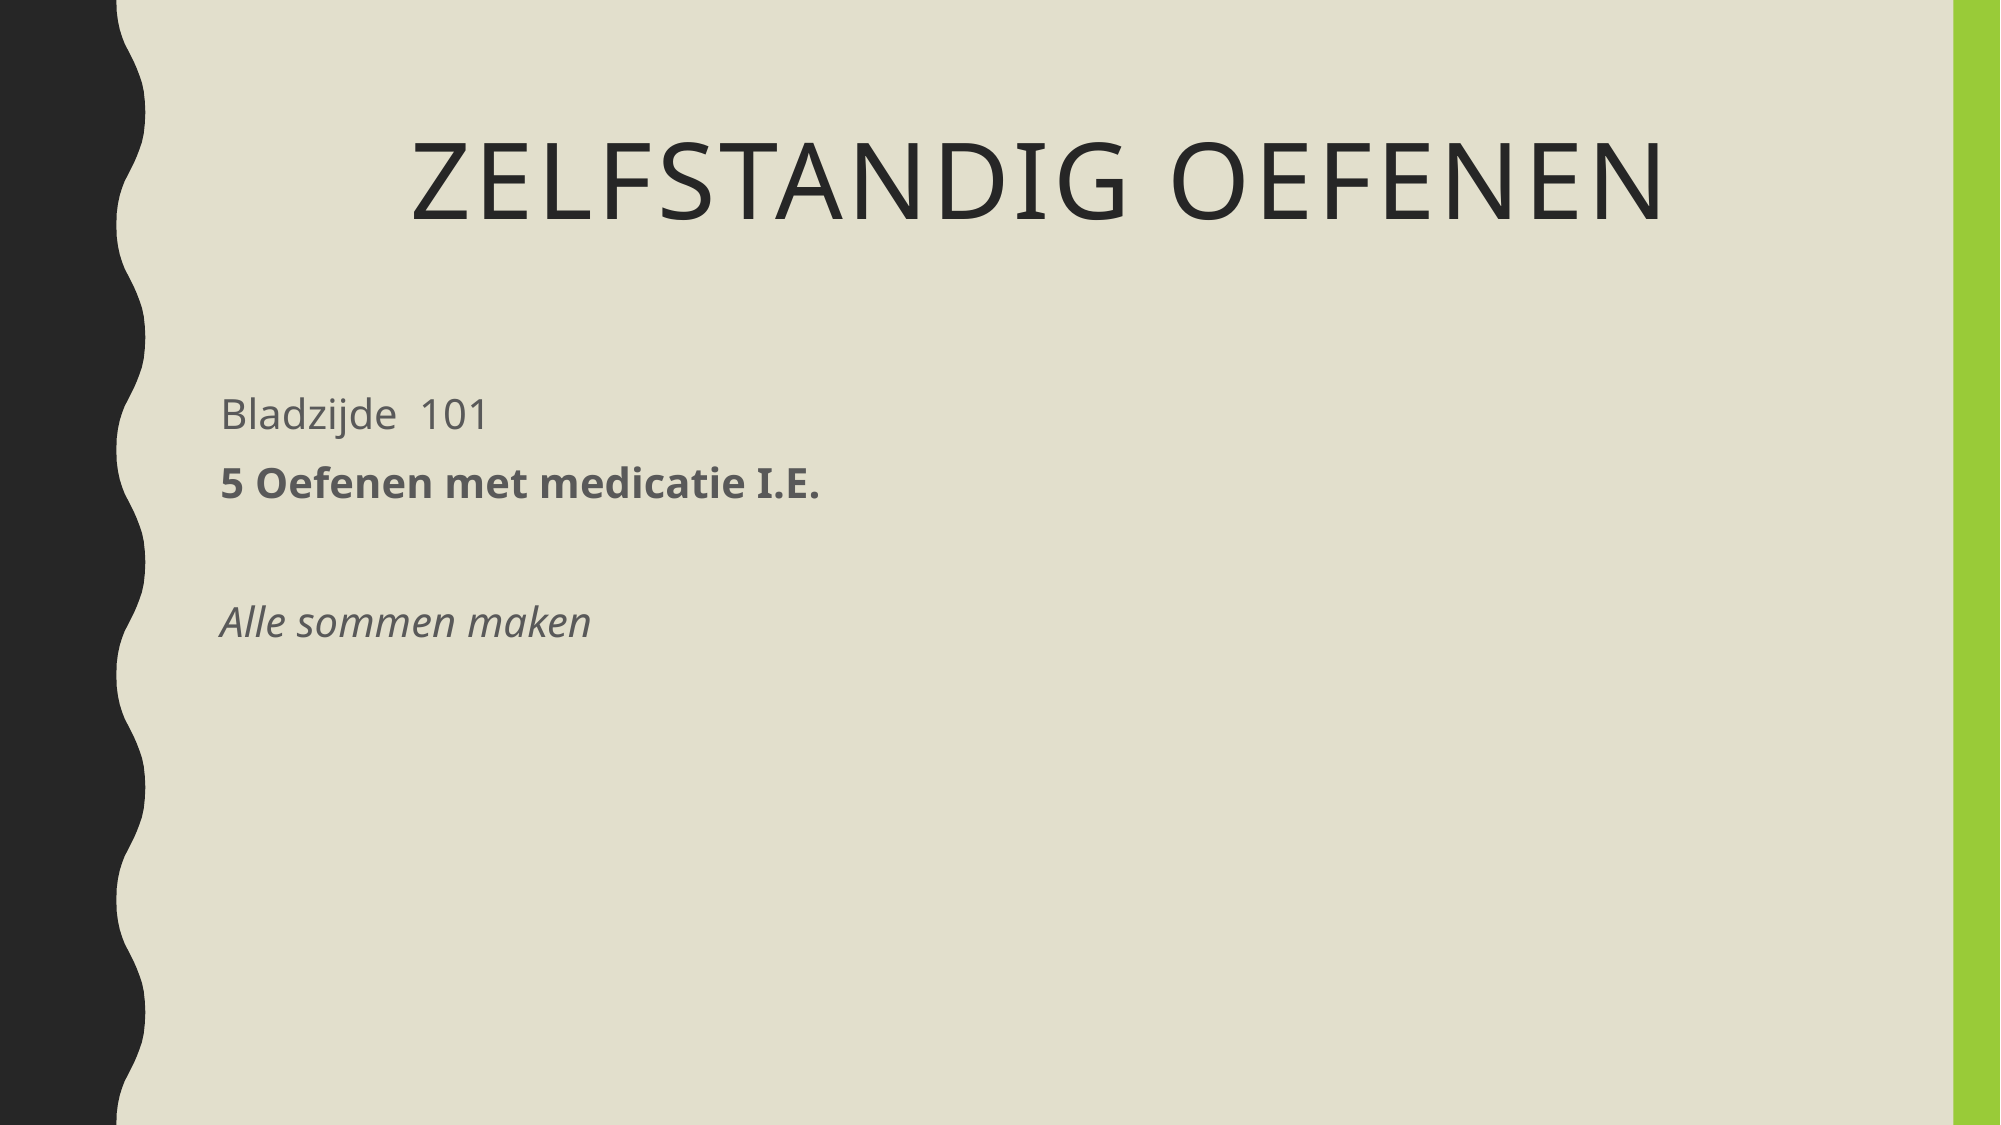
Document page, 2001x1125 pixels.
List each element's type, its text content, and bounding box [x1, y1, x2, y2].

list Bladzijde 101 5 Oefenen met medicatie I.E. Alle sommen maken [205, 375, 1875, 965]
title Zelfstandig oefenen [205, 62, 1875, 308]
